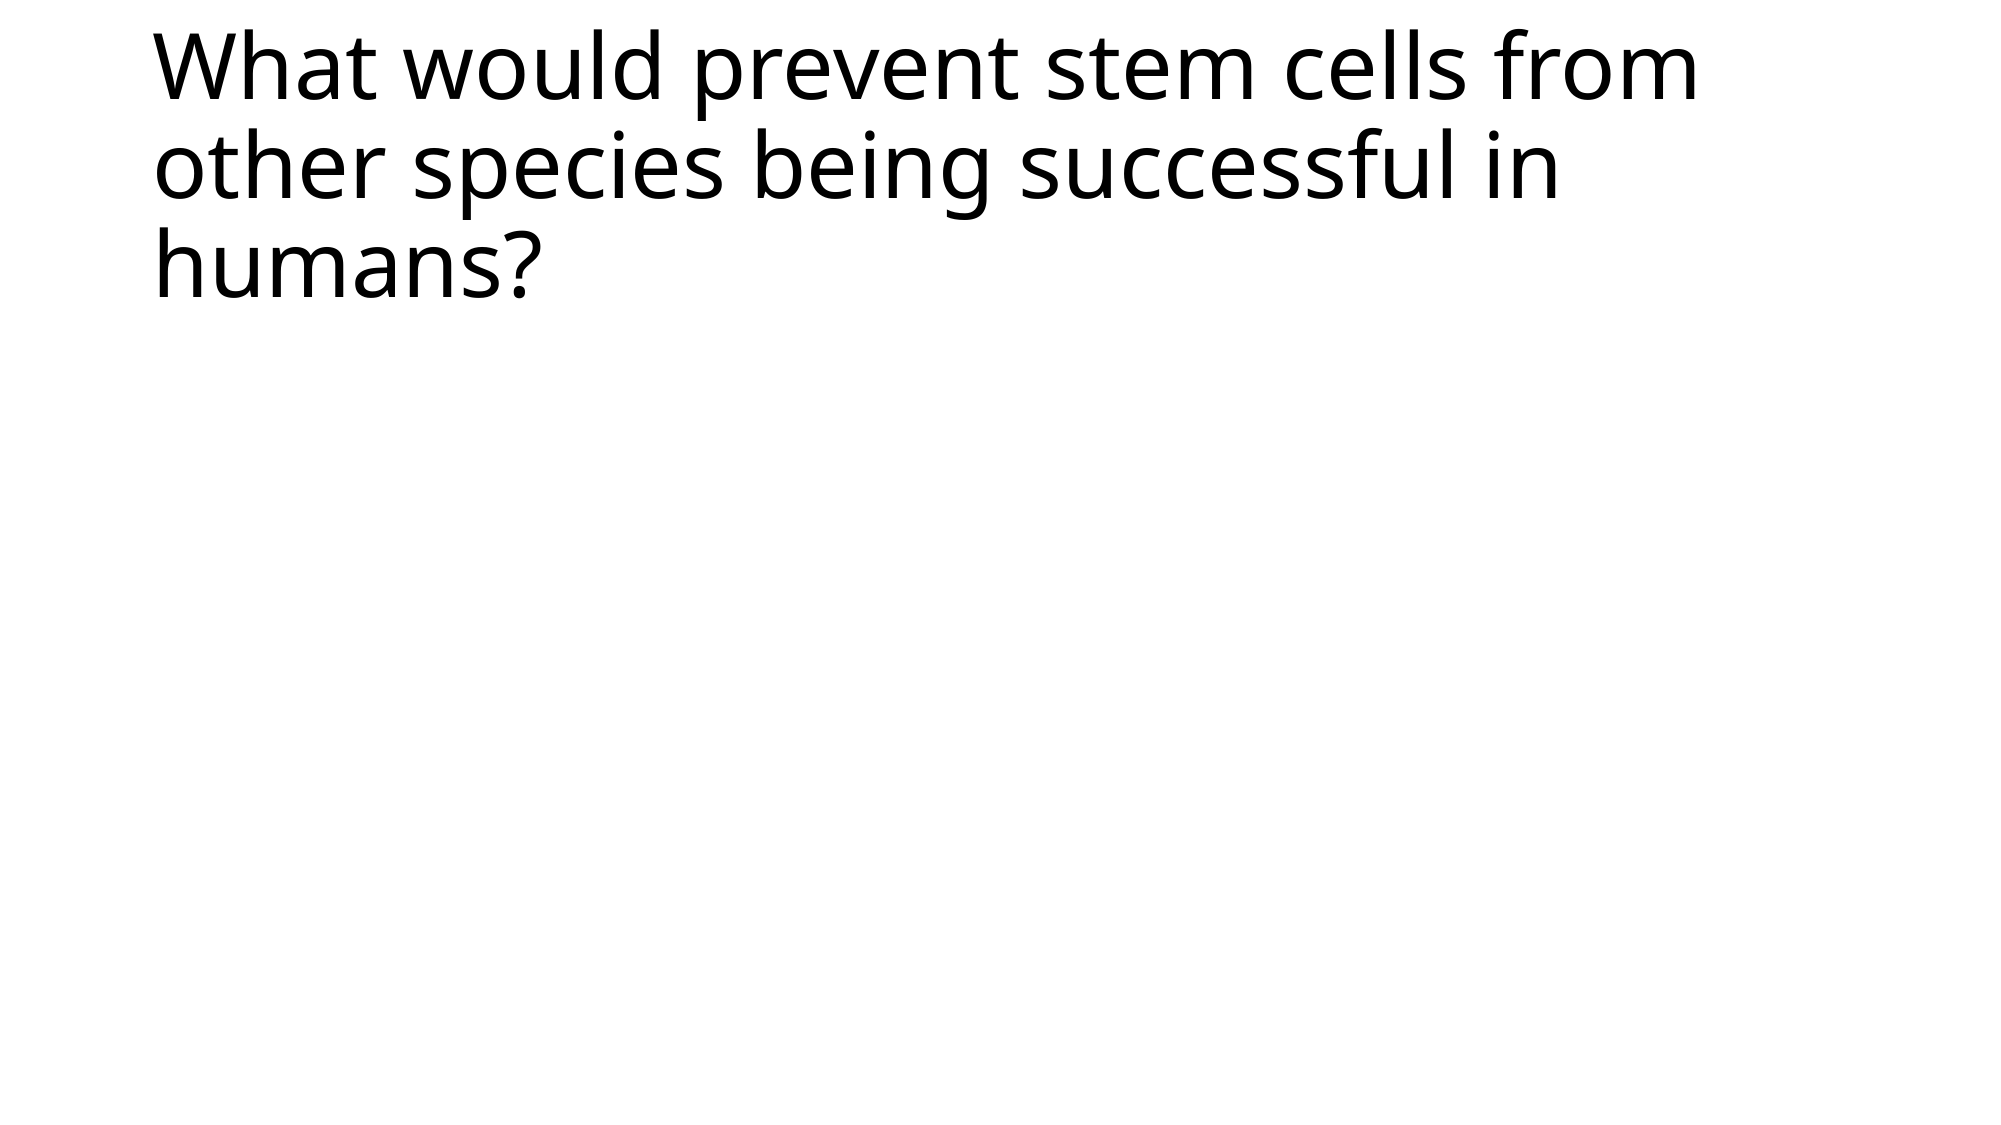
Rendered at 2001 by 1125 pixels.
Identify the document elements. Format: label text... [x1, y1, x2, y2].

title What would prevent stem cells from other species being successful in humans? [137, 59, 1863, 278]
